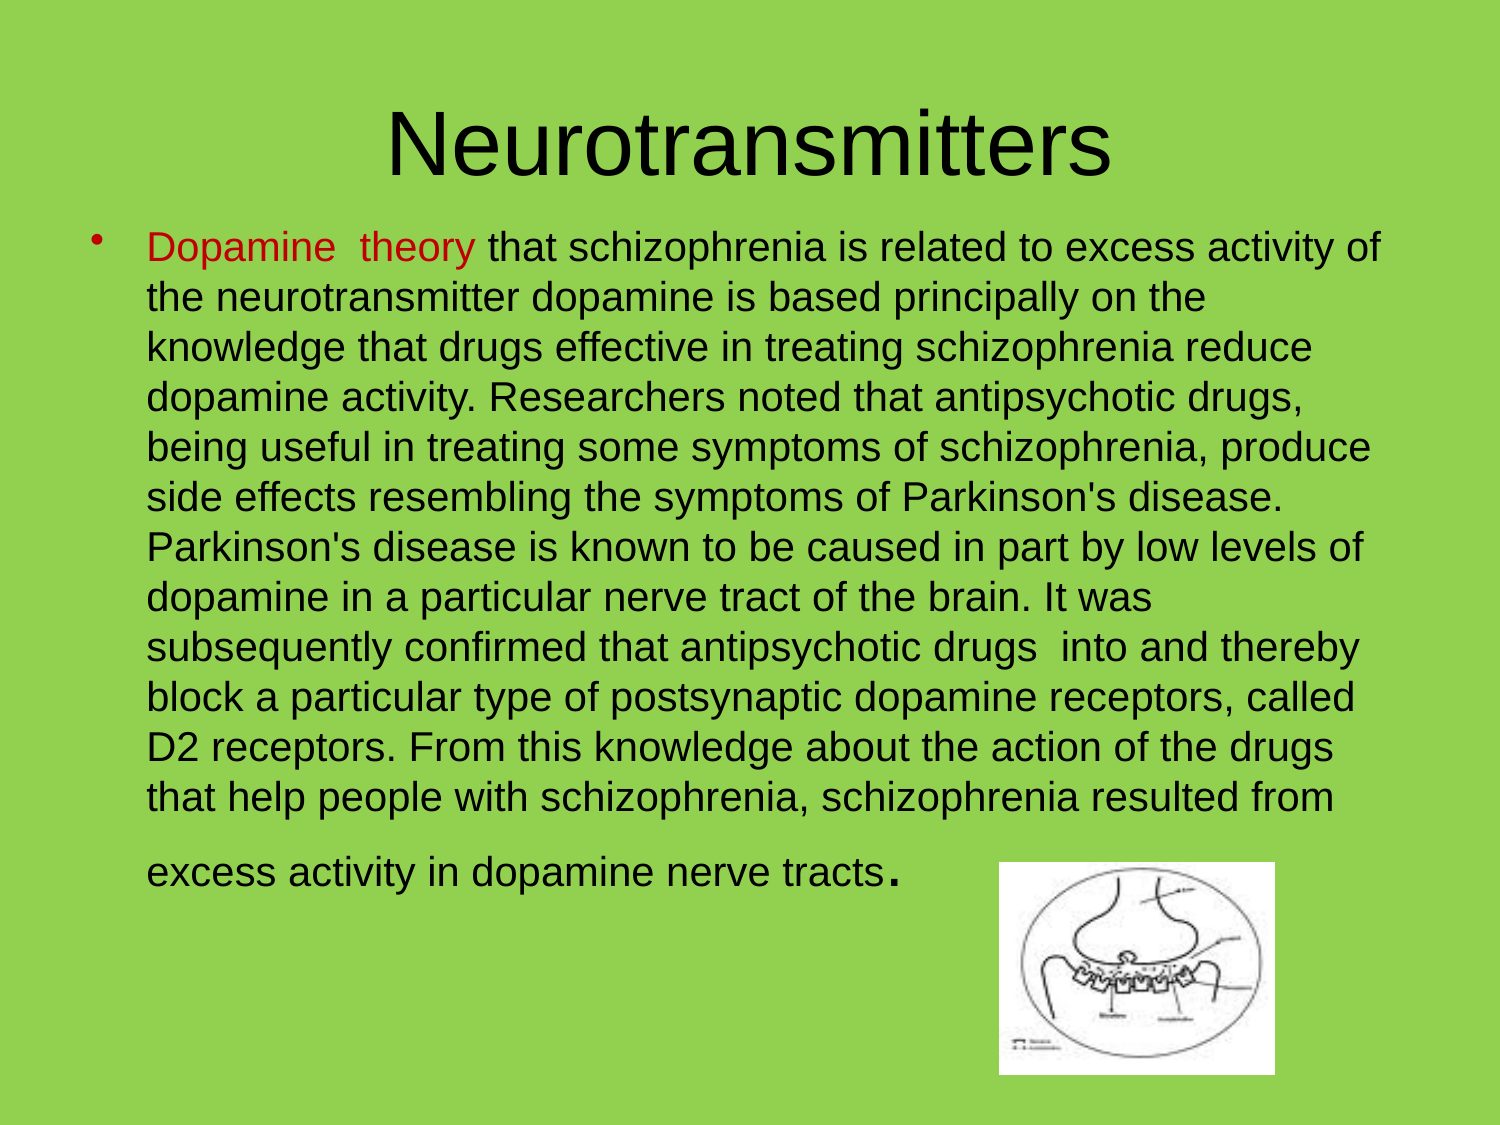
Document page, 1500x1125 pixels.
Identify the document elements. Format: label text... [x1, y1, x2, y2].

picture [999, 862, 1276, 1076]
title Neurotransmitters [75, 45, 1425, 212]
list Dopamine theory that schizophrenia is related to excess activity of the neurotransmitter dopamine is based principally on the knowledge that drugs effective in treating schizophrenia reduce dopamine activity. Researchers noted that antipsychotic drugs, being useful in treating some symptoms of schizophrenia, produce side effects resembling the symptoms of Parkinson's disease. Parkinson's disease is known to be caused in part by low levels of dopamine in a particular nerve tract of the brain. It was subsequently confirmed that antipsychotic drugs into and thereby block a particular type of postsynaptic dopamine receptors, called D2 receptors. From this knowledge about the action of the drugs that help people with schizophrenia, schizophrenia resulted from excess activity in dopamine nerve tracts. [75, 212, 1425, 1005]
